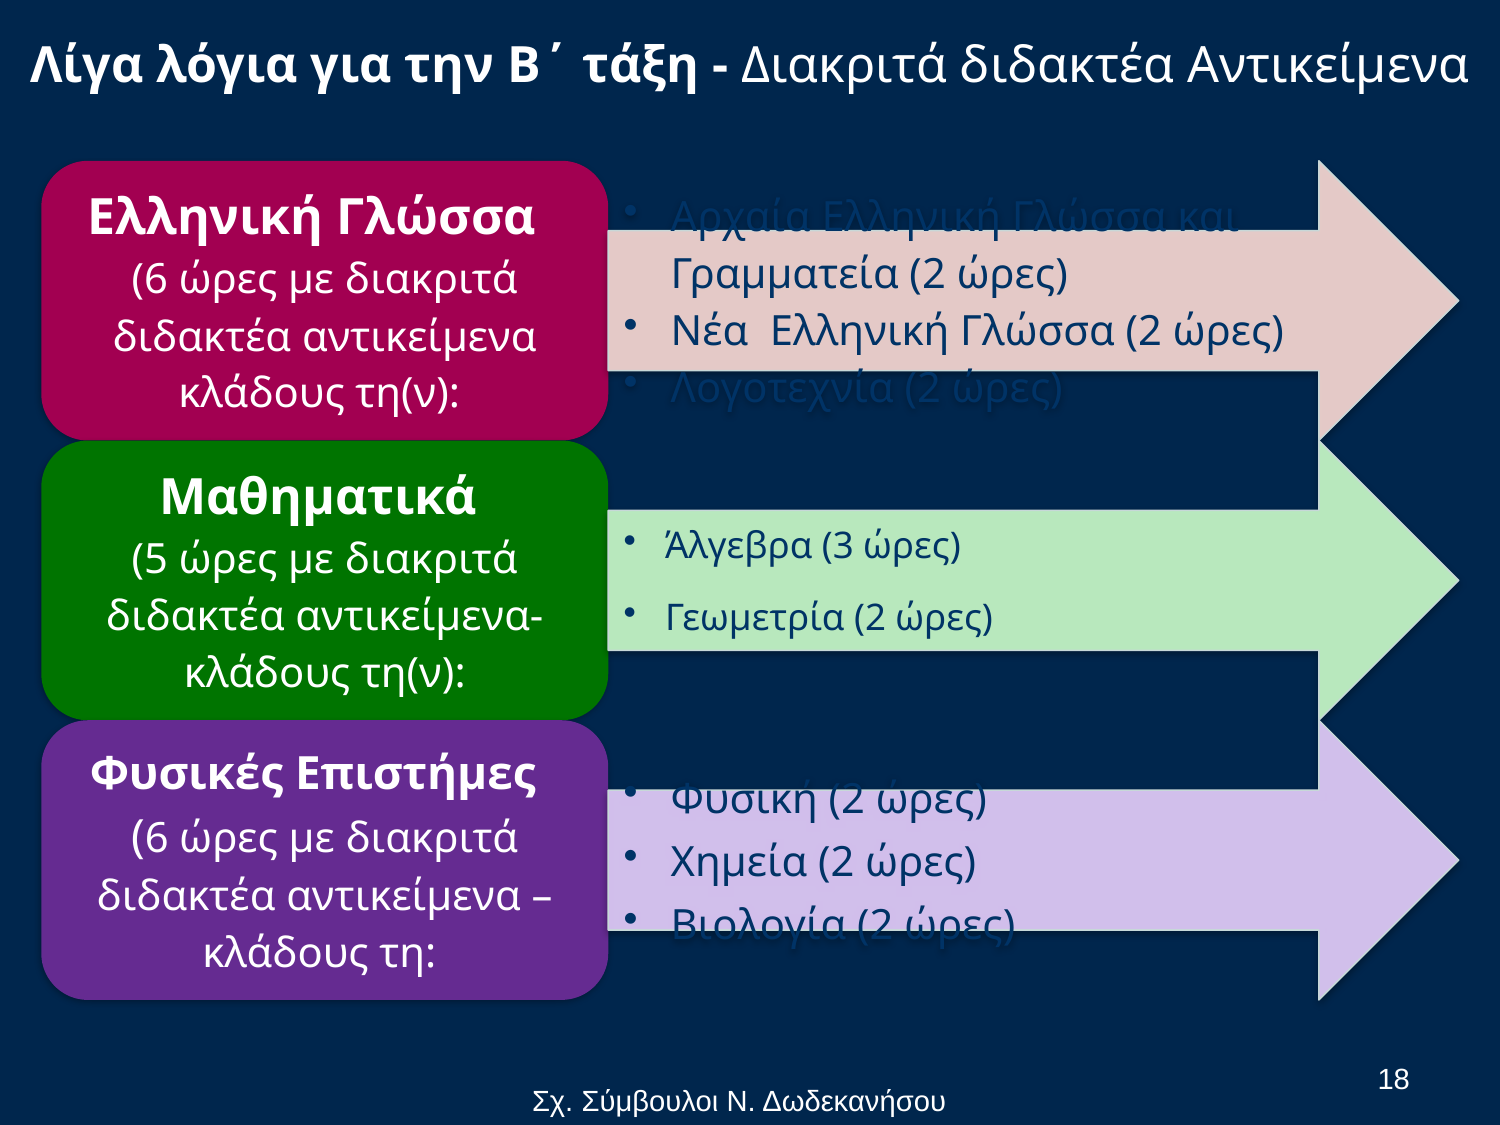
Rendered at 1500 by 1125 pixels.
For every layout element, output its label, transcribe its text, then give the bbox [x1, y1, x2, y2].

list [41, 160, 1459, 1001]
slide_number 18 [1074, 1024, 1426, 1103]
title Λίγα λόγια για την Β΄ τάξη - Διακριτά διδακτέα Αντικείμενα [0, 0, 1500, 126]
footer Σχ. Σύμβουλοι Ν. Δωδεκανήσου [501, 1046, 978, 1125]
